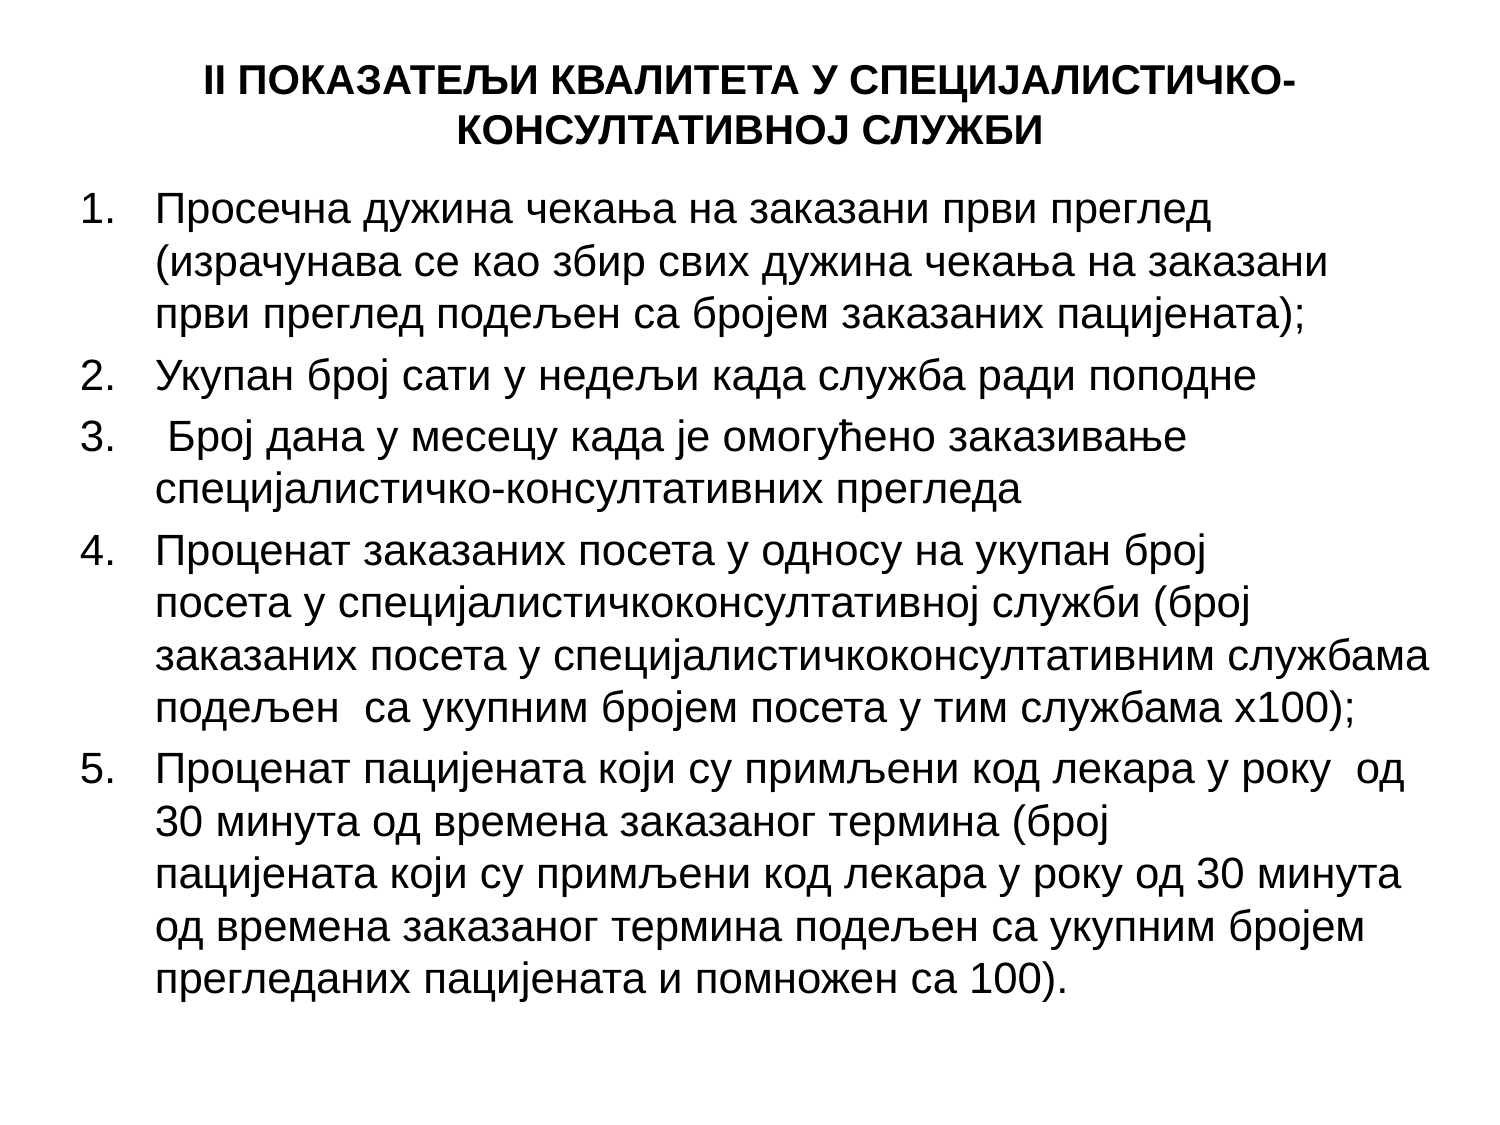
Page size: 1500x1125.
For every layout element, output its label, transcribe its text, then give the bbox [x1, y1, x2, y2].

list Просечна дужина чекања на заказани први преглед (израчунава се као збир свих дужина чекања на заказани први преглед подељен са бројем заказаних пацијената); Укупан број сати у недељи када служба ради поподне Број дана у месецу када је омогућено заказивање специјалистичко-консултативних прегледа Проценат заказаних посета у односу на укупан број посета у специјалистичкоконсултативној служби (број заказаних посета у специјалистичкоконсултативним службама подељен са укупним бројем посета у тим службама x100); Проценат пацијената који су примљени код лекара у року од 30 минута од времена заказаног термина (број пацијената који су примљени код лекара у року од 30 минута од времена заказаног термина подељен са укупним бројем прегледаних пацијената и помножен са 100). [64, 172, 1447, 916]
title II ПОКАЗАТЕЉИ КВАЛИТЕТА У СПЕЦИЈАЛИСТИЧКО-КОНСУЛТАТИВНОЈ СЛУЖБИ [75, 45, 1425, 161]
